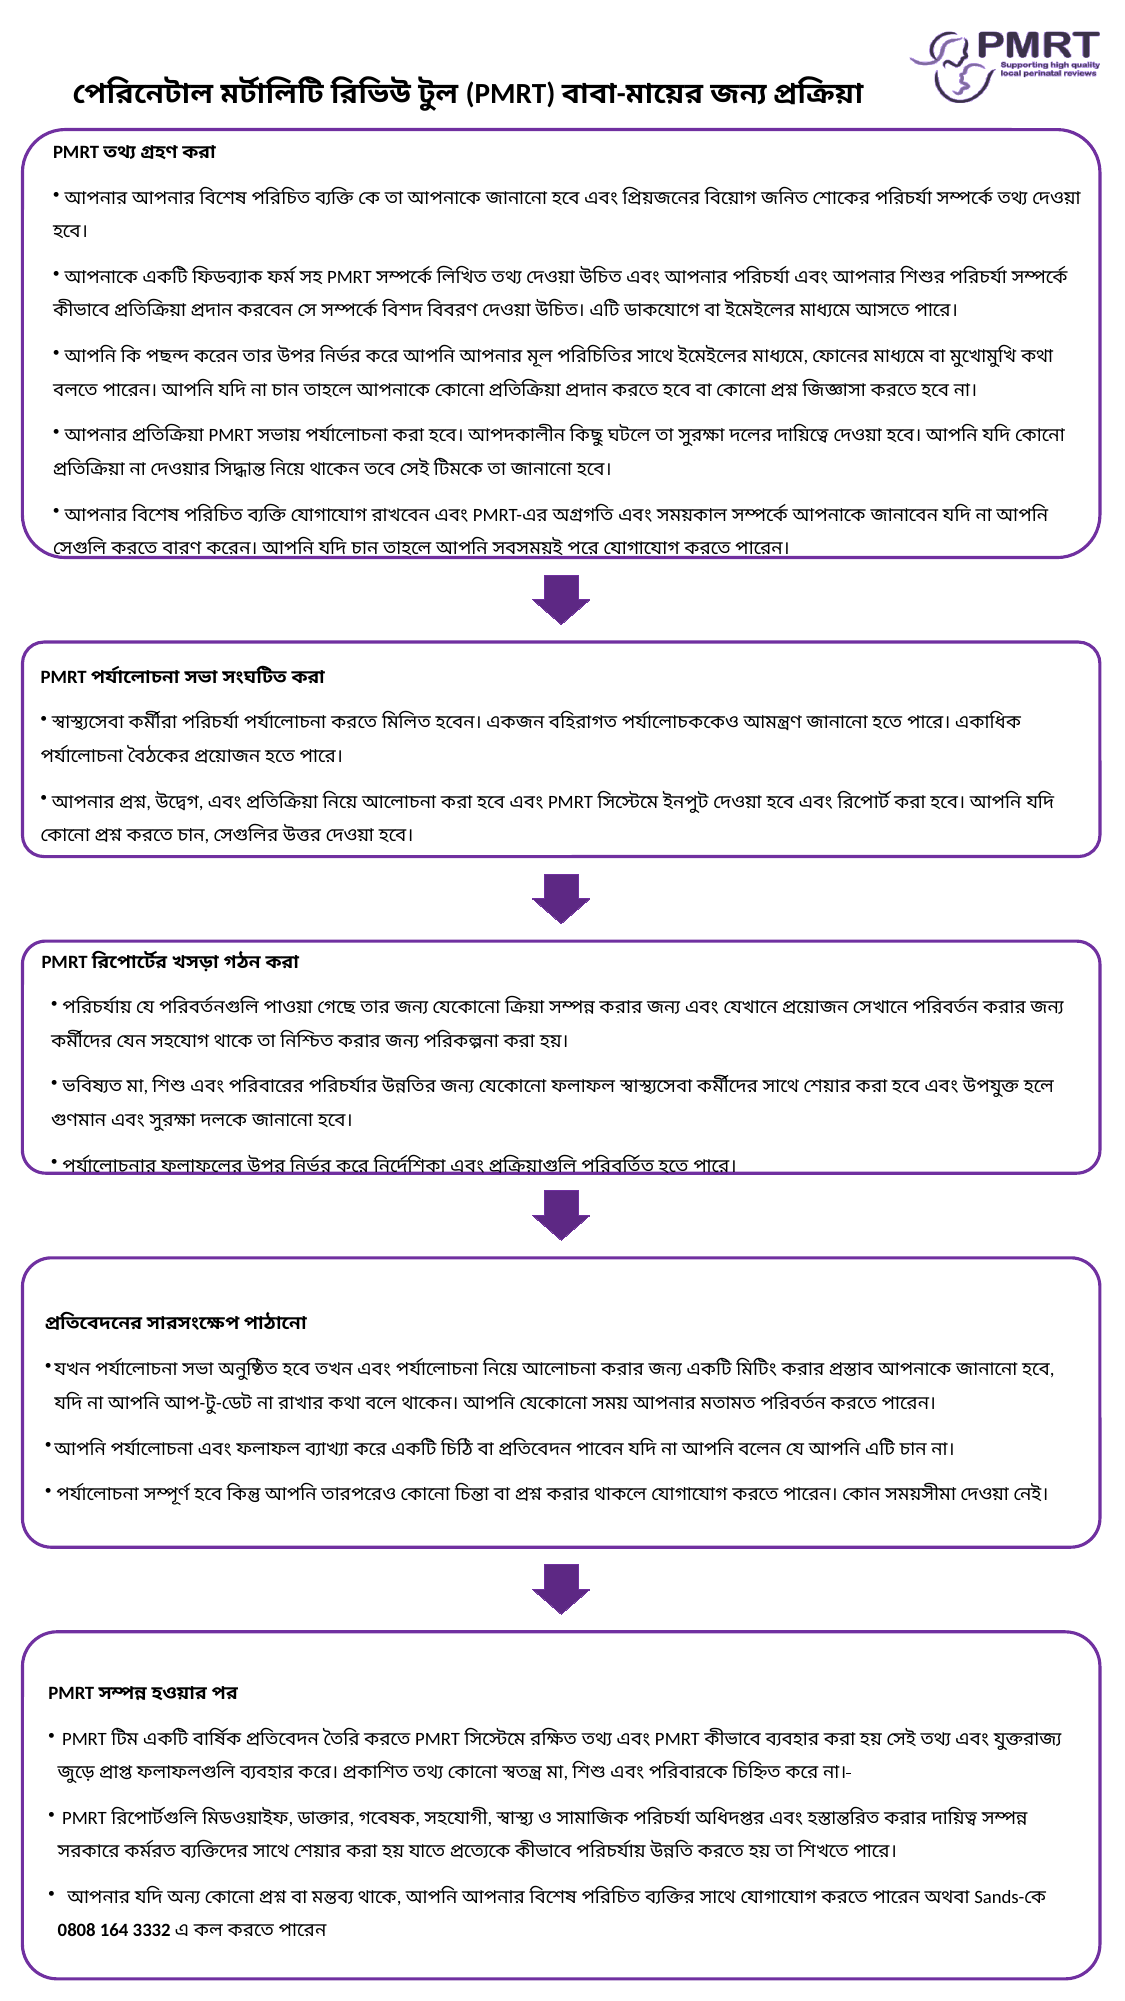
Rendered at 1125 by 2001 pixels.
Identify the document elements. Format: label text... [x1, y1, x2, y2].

text_box পেরিনেটাল মর্টালিটি রিভিউ টুল (PMRT) বাবা-মায়ের জন্য প্রক্রিয়া [0, 66, 937, 117]
picture [909, 31, 1100, 103]
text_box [22, 128, 1100, 1981]
